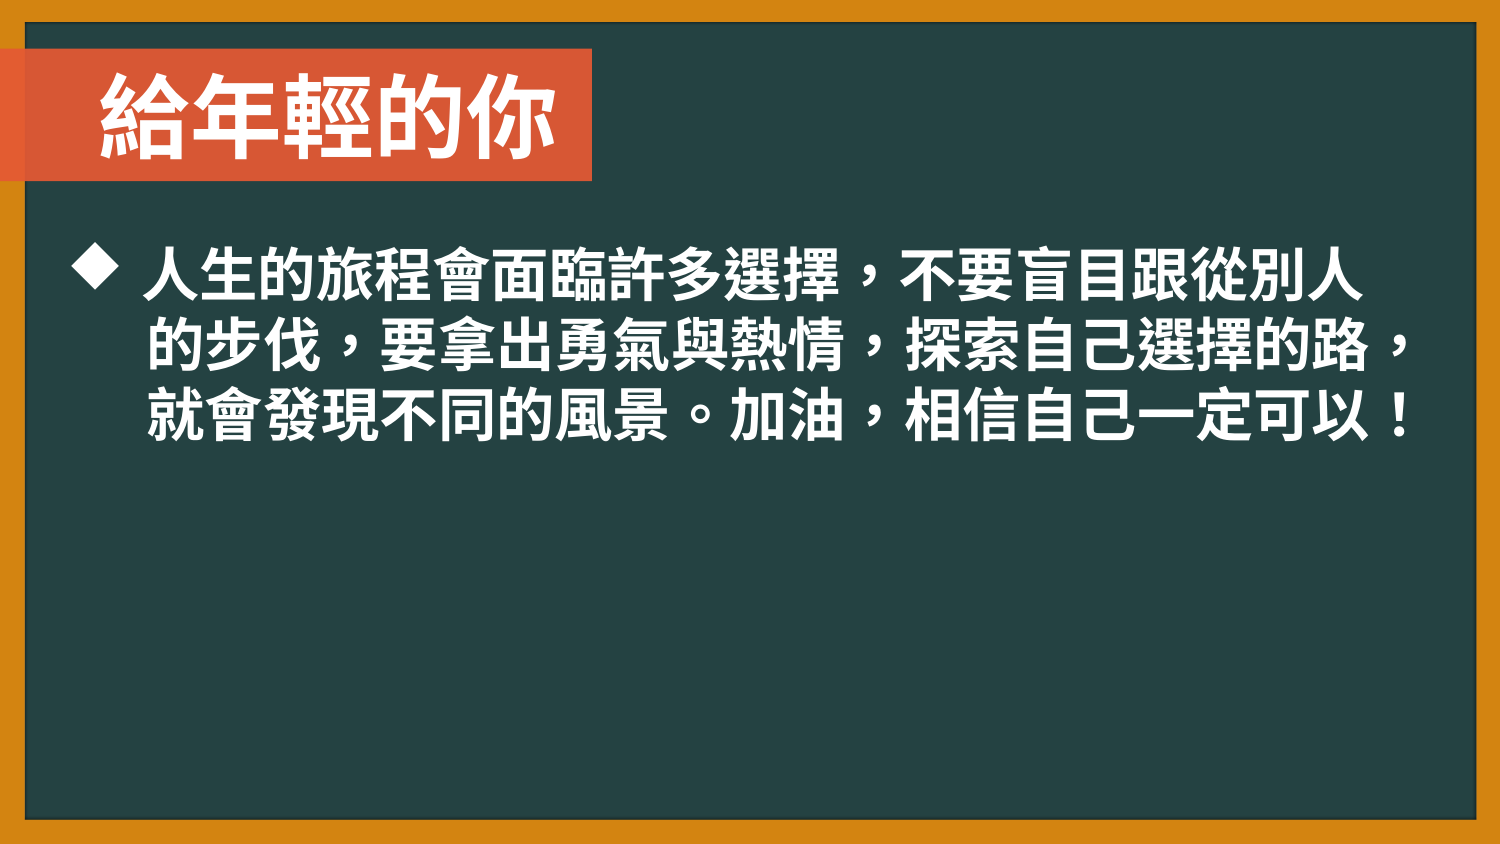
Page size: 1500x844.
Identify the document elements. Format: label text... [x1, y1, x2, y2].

picture [0, 0, 1500, 844]
text_box 人生的旅程會面臨許多選擇，不要盲目跟從別人 的步伐，要拿出勇氣與熱情，探索自己選擇的路， 就會發現不同的風景。加油，相信自己一定可以！ [51, 230, 1500, 456]
text_box 給年輕的你 [0, 48, 593, 182]
